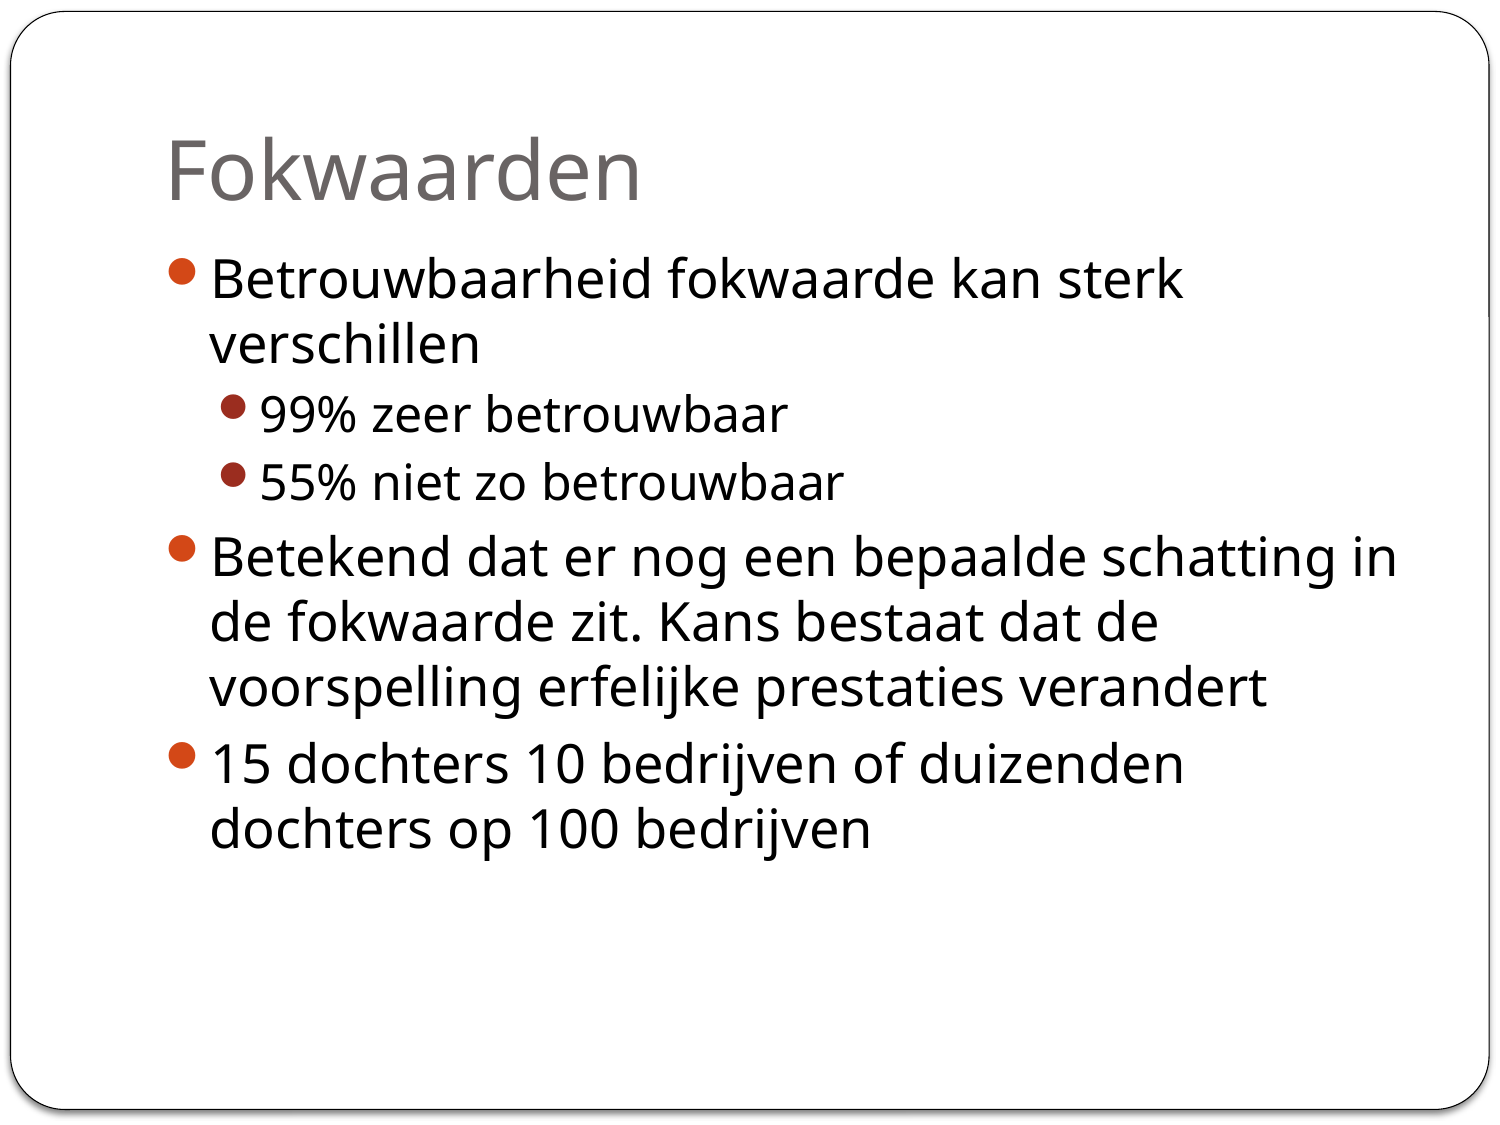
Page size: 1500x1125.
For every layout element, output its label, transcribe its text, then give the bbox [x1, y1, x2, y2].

list Betrouwbaarheid fokwaarde kan sterk verschillen 99% zeer betrouwbaar 55% niet zo betrouwbaar Betekend dat er nog een bepaalde schatting in de fokwaarde zit. Kans bestaat dat de voorspelling erfelijke prestaties verandert 15 dochters 10 bedrijven of duizenden dochters op 100 bedrijven [150, 237, 1425, 988]
title Fokwaarden [150, 45, 1425, 233]
